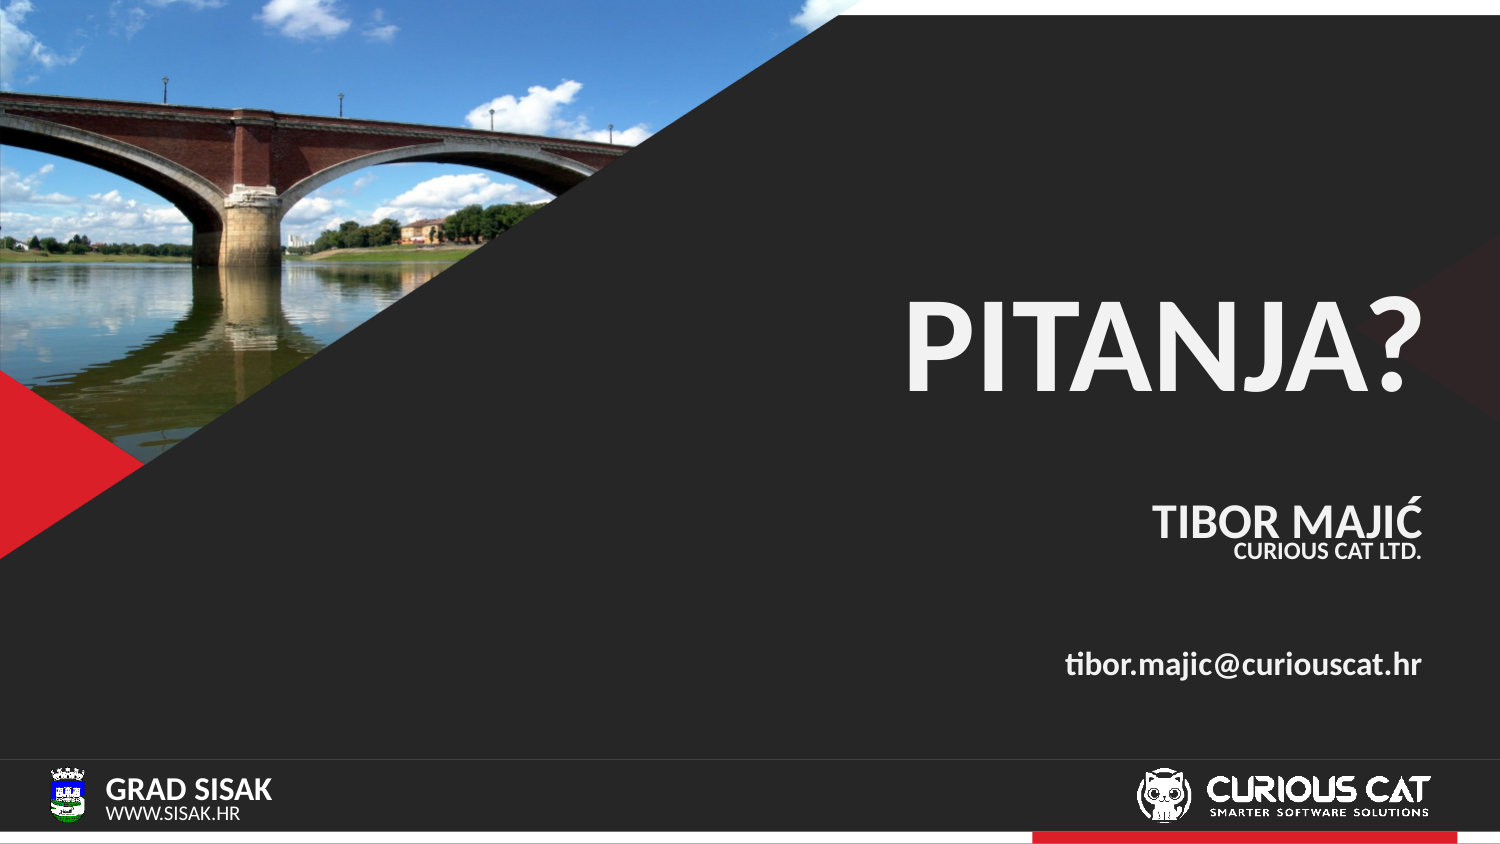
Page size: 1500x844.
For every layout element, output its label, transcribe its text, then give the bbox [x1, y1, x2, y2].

picture [1137, 768, 1431, 823]
text_box CURIOUS CAT LTD. [973, 527, 1438, 579]
picture [0, 0, 863, 560]
text_box TIBOR MAJIĆ [410, 464, 1438, 552]
picture [50, 767, 85, 823]
text_box tibor.majic@curiouscat.hr [973, 634, 1438, 686]
text_box PITANJA? [867, 271, 1443, 416]
